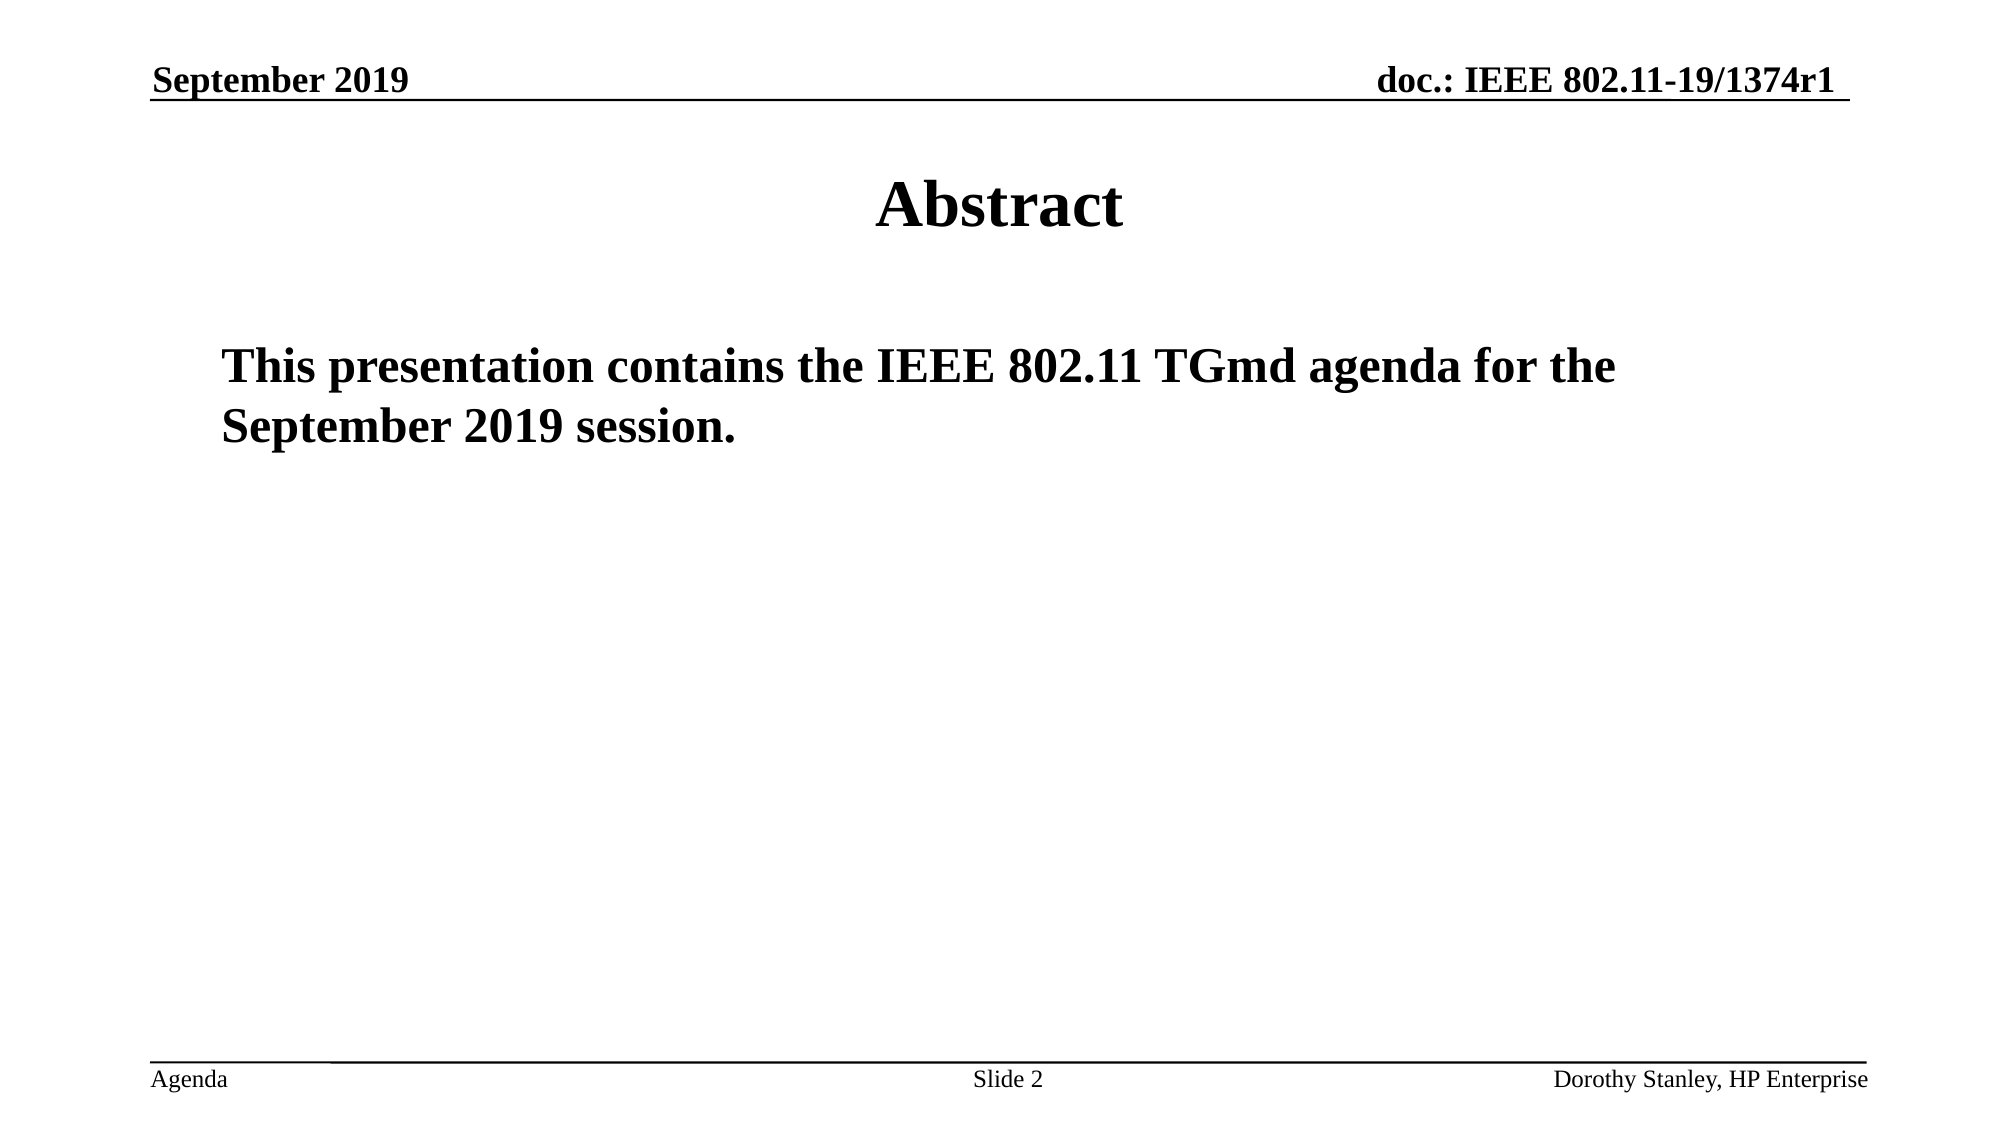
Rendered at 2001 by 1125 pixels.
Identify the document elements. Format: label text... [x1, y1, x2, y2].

list This presentation contains the IEEE 802.11 TGmd agenda for the September 2019 session. [150, 324, 1850, 1000]
slide_number Slide 2 [972, 1062, 1044, 1093]
footer Dorothy Stanley, HP Enterprise [1549, 1062, 1869, 1093]
title Abstract [150, 112, 1850, 288]
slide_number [152, 54, 567, 100]
